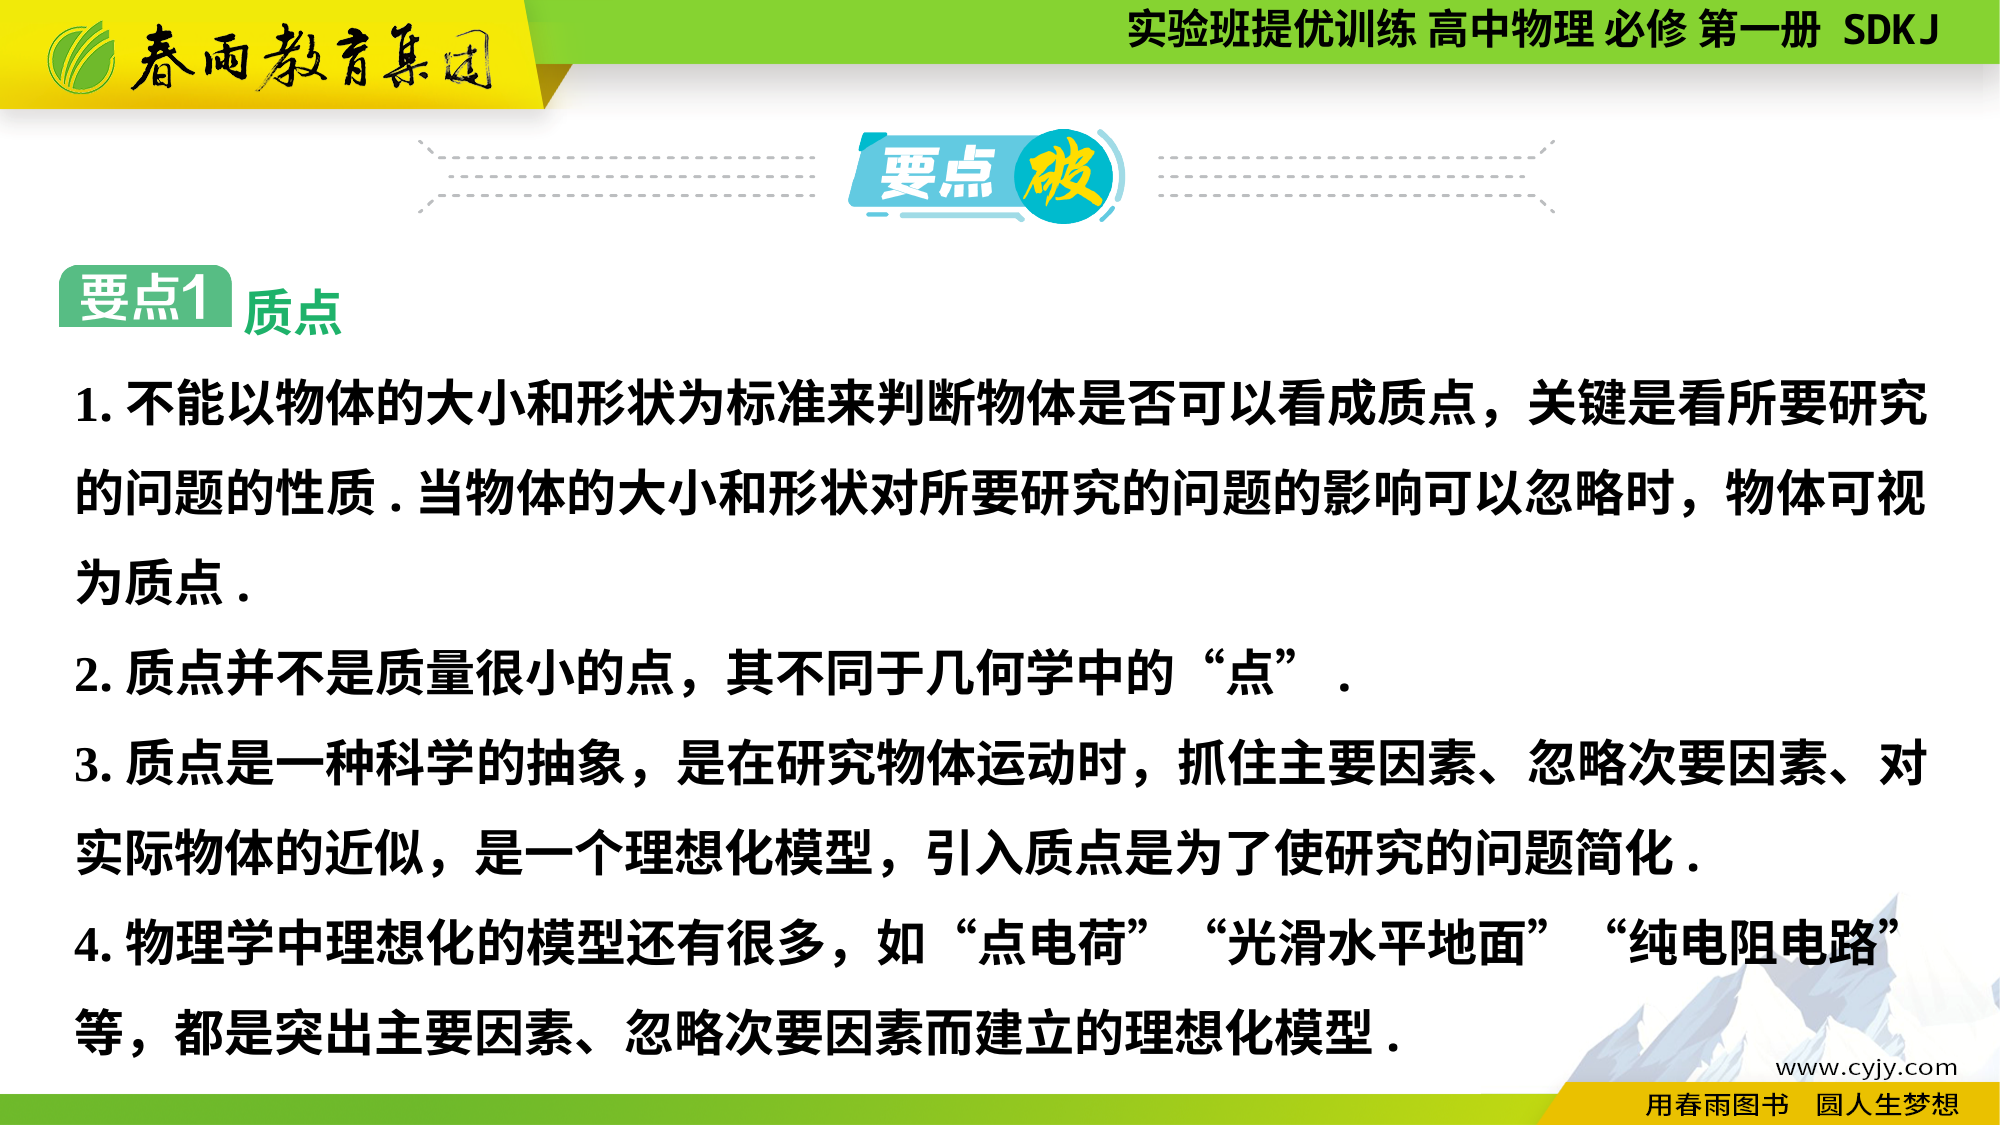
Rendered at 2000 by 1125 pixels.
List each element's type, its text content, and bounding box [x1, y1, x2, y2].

picture [0, 0, 2000, 1125]
list 质点 1.不能以物体的大小和形状为标准来判断物体是否可以看成质点，关键是看所要研究的问题的性质.当物体的大小和形状对所要研究的问题的影响可以忽略时，物体可视为质点. 2.质点并不是质量很小的点，其不同于几何学中的“点”. 3.质点是一种科学的抽象，是在研究物体运动时，抓住主要因素、忽略次要因素、对实际物体的近似，是一个理想化模型，引入质点是为了使研究的问题简化. 4.物理学中理想化的模型还有很多，如“点电荷”“光滑水平地面”“纯电阻电路”等，都是突出主要因素、忽略次要因素而建立的理想化模型. [59, 243, 1944, 1066]
